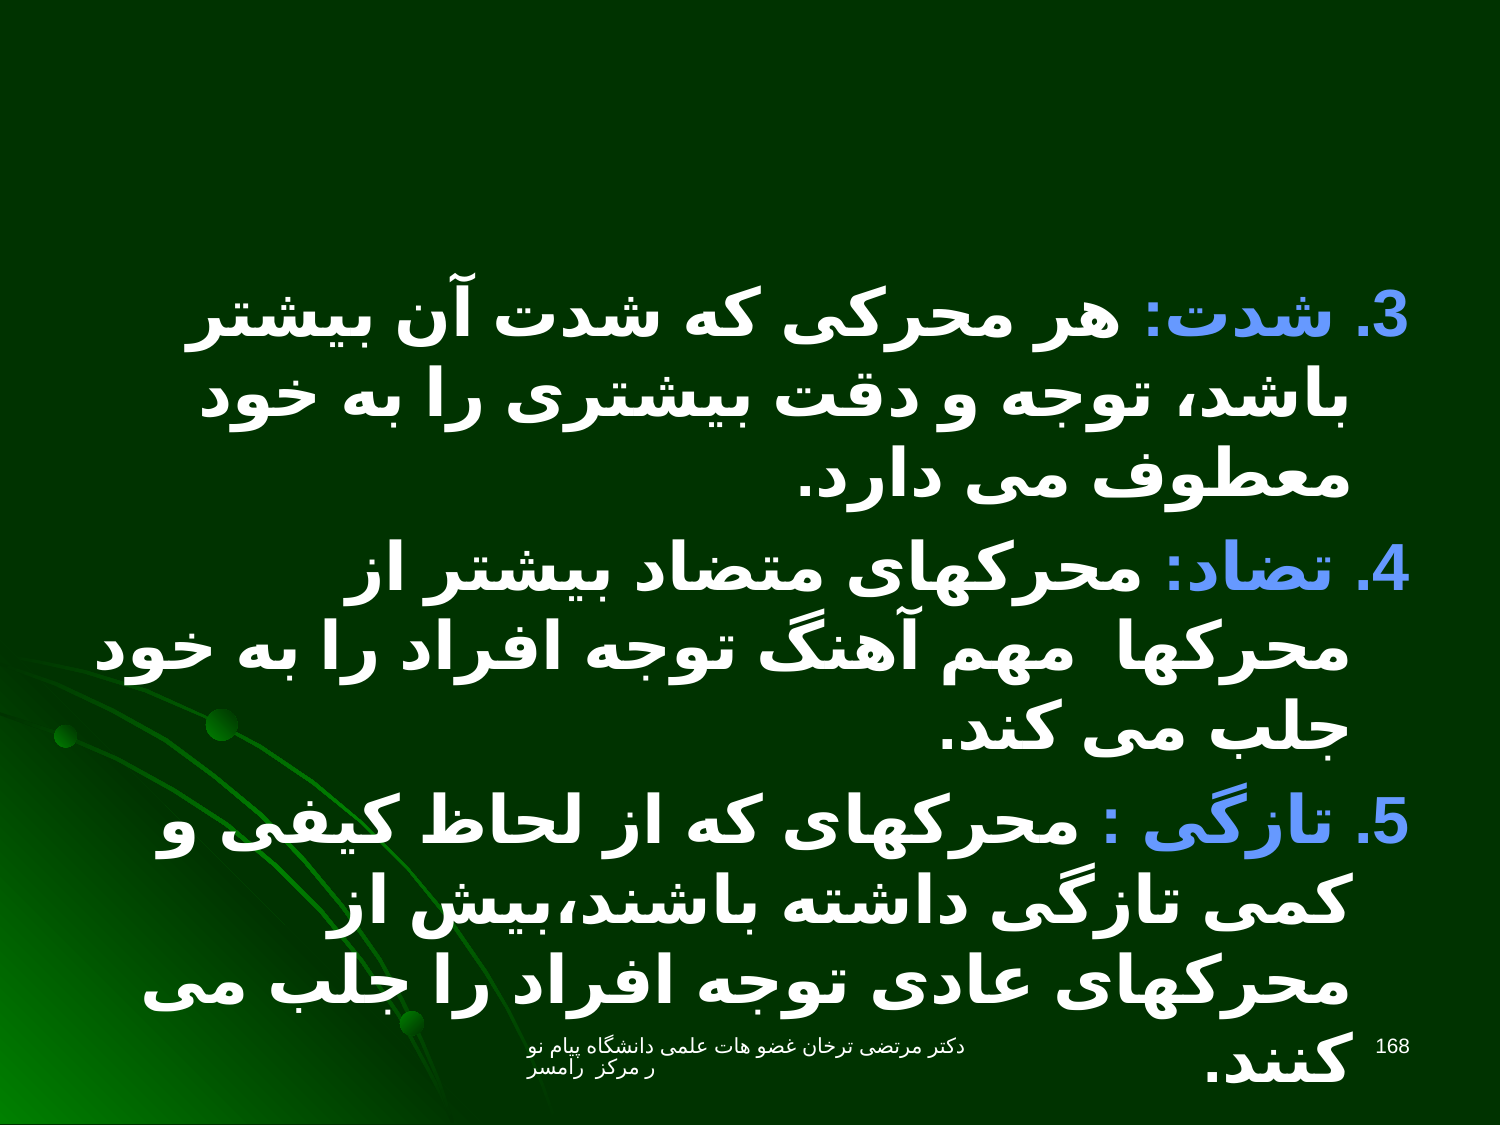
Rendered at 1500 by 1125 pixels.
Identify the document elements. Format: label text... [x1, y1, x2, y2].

list 3. شدت: هر محرکی که شدت آن بیشتر باشد، توجه و دقت بیشتری را به خود معطوف می دارد. 4. تضاد: محرکهای متضاد بیشتر از محرکها مهم آهنگ توجه افراد را به خود جلب می کند. 5. تازگی : محرکهای که از لحاظ کیفی و کمی تازگی داشته باشند،بیش از محرکهای عادی توجه افراد را جلب می کنند. [74, 262, 1426, 1006]
footer دکتر مرتضی ترخان غضو هات علمی دانشگاه پیام نور مرکز رامسر [512, 1024, 988, 1101]
slide_number 168 [1074, 1024, 1426, 1101]
